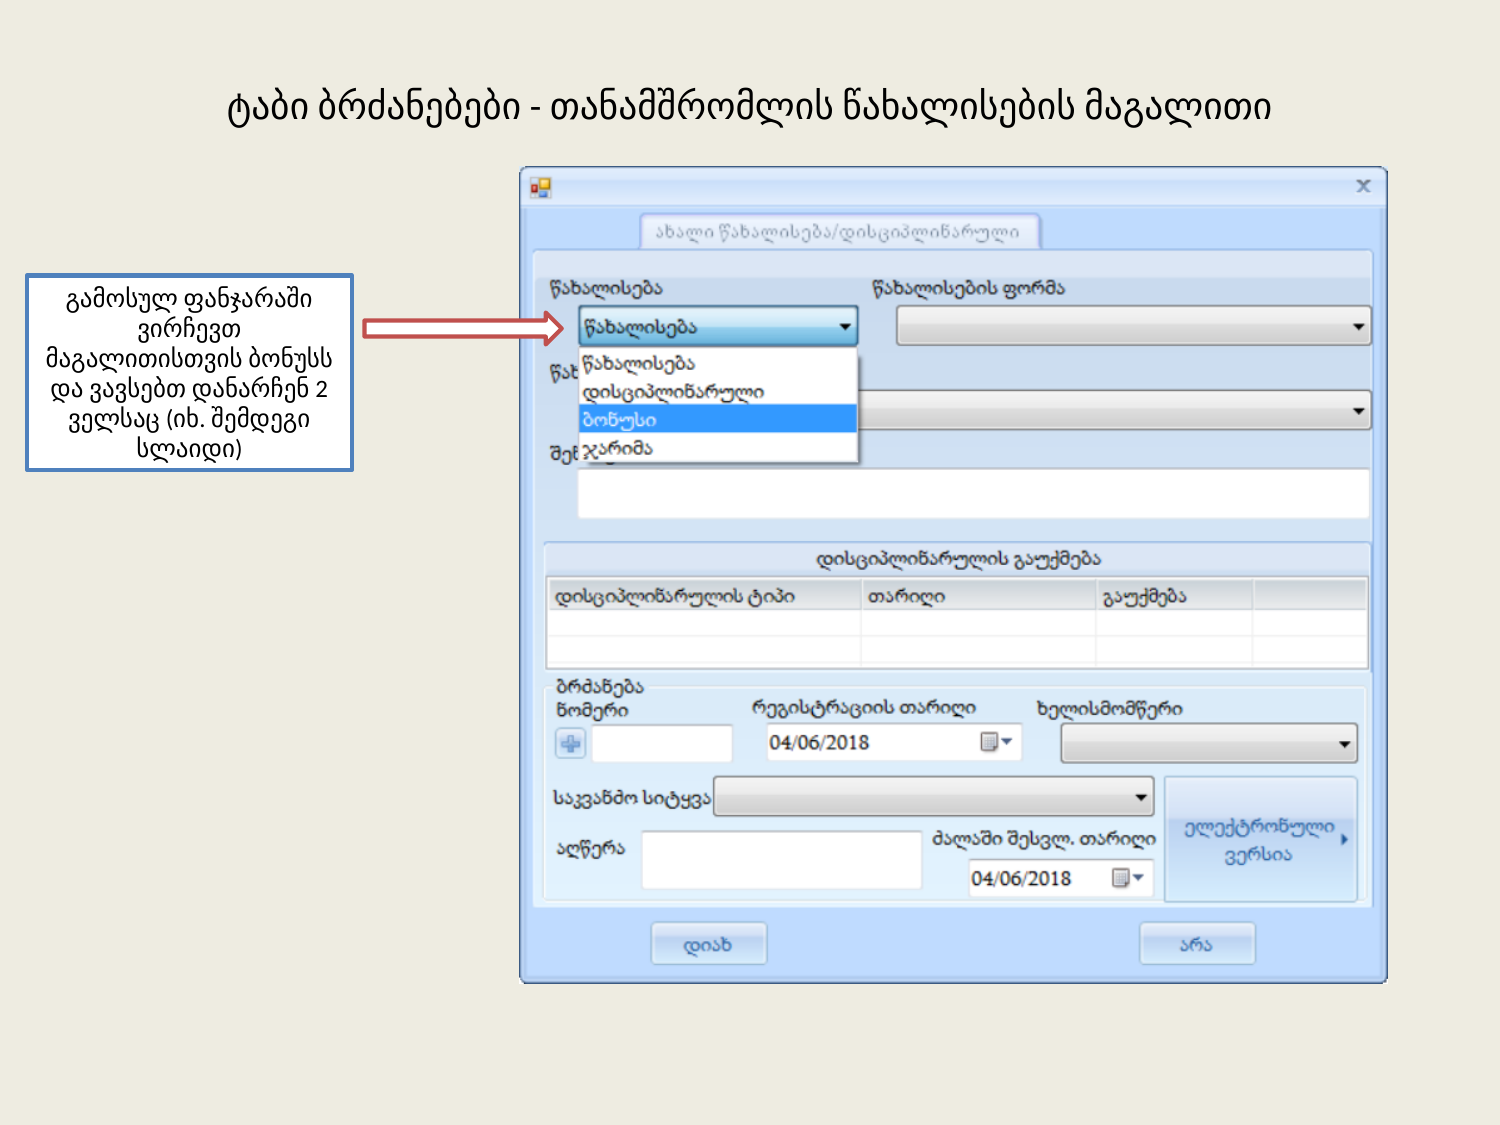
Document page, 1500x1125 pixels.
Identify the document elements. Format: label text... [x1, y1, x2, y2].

text_box გამოსულ ფანჯარაში ვირჩევთ მაგალითისთვის ბონუსს და ვავსებთ დანარჩენ 2 ველსაც (იხ. შემდეგი სლაიდი) [25, 273, 354, 472]
text_box [362, 318, 514, 339]
picture [519, 165, 1388, 984]
text_box ტაბი ბრძანებები - თანამშრომლის წახალისების მაგალითი [81, 74, 1418, 135]
